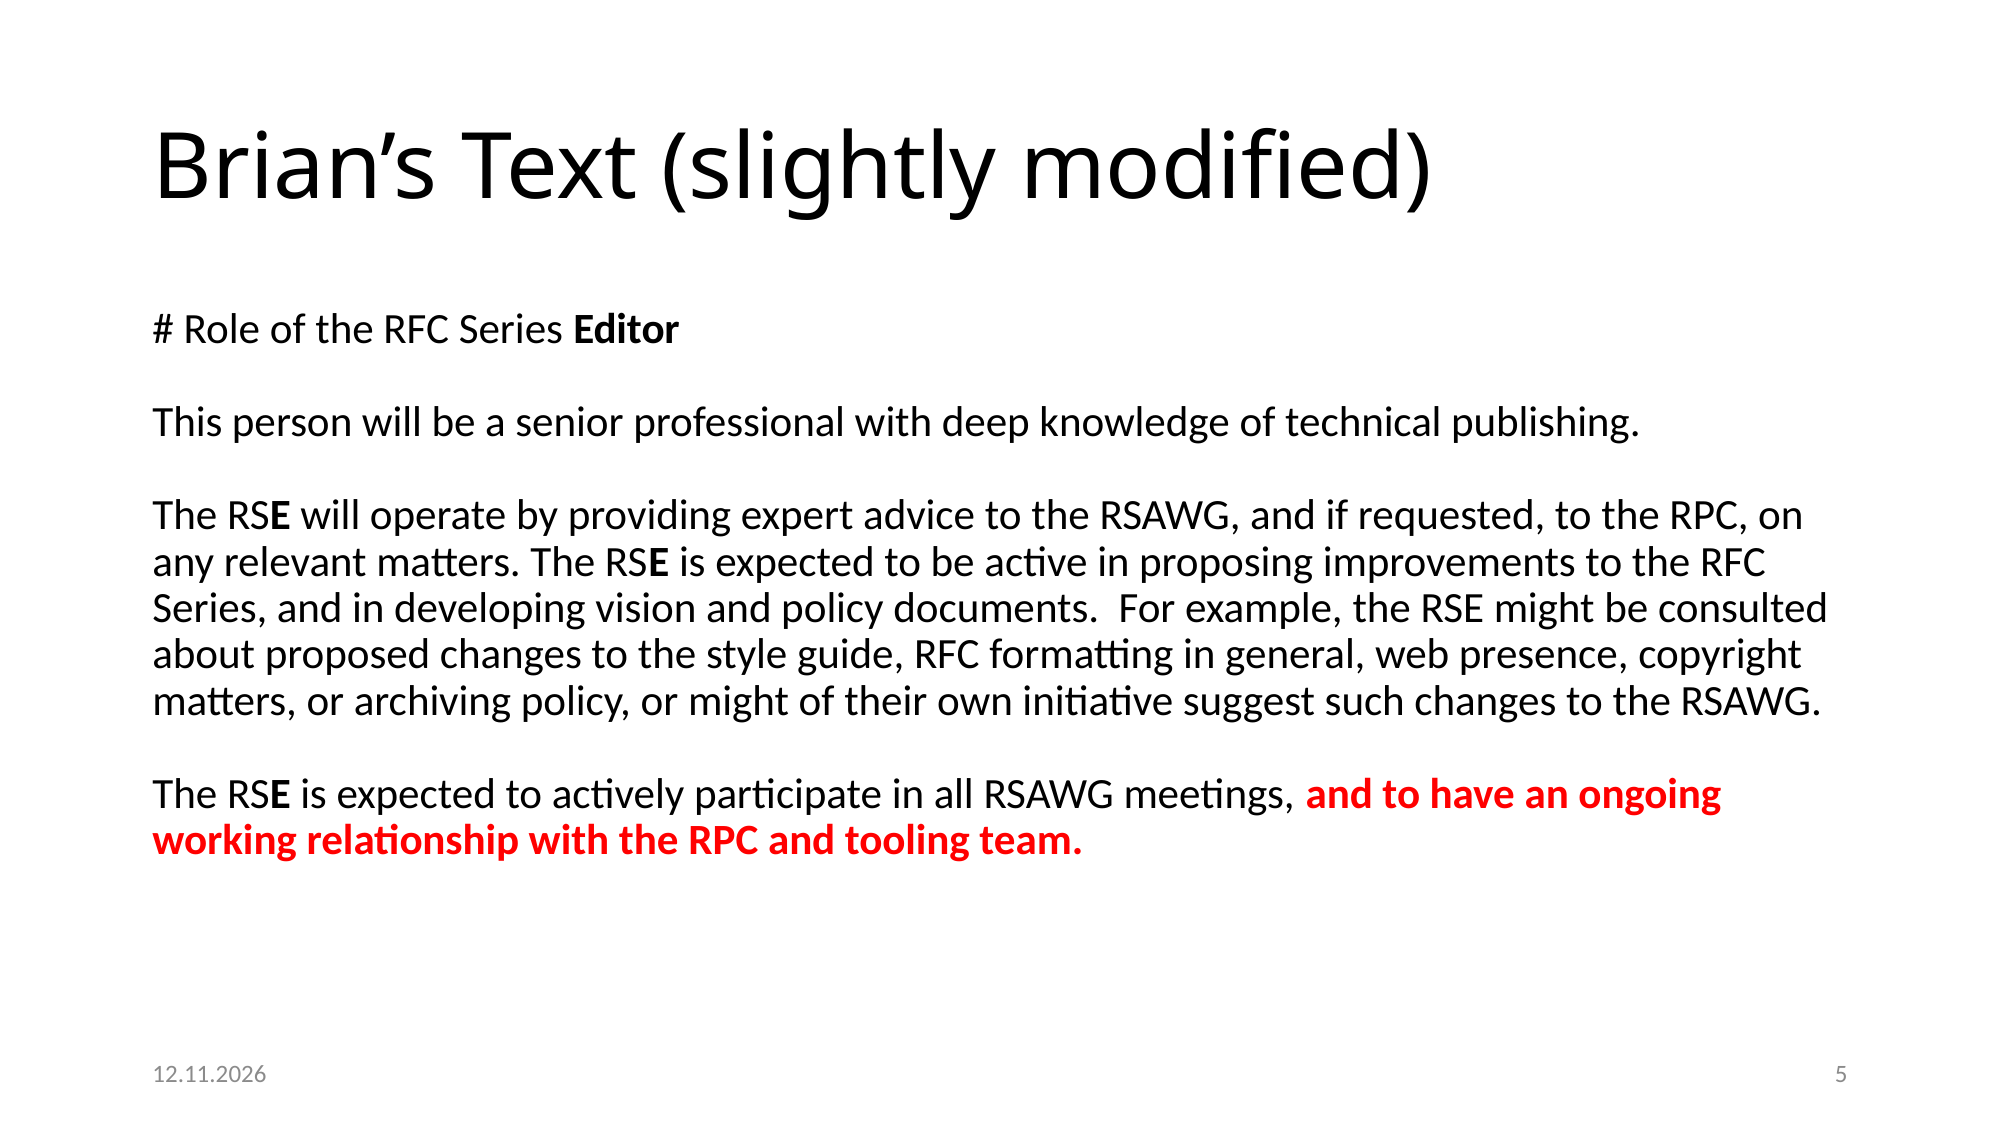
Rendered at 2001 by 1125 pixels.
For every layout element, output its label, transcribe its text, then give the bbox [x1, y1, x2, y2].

title Brian’s Text (slightly modified) [137, 59, 1863, 278]
slide_number 6 [1412, 1042, 1863, 1103]
list # Role of the RFC Series Editor This person will be a senior professional with deep knowledge of technical publishing. The RSE will operate by providing expert advice to the RSAWG, and if requested, to the RPC, on any relevant matters. The RSE is expected to be active in proposing improvements to the RFC Series, and in developing vision and policy documents. For example, the RSE might be consulted about proposed changes to the style guide, RFC formatting in general, web presence, copyright matters, or archiving policy, or might of their own initiative suggest such changes to the RSAWG. The RSE is expected to actively participate in all RSAWG meetings, and to have an ongoing working relationship with the RPC and tooling team. [137, 299, 1863, 1014]
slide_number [137, 1042, 588, 1103]
